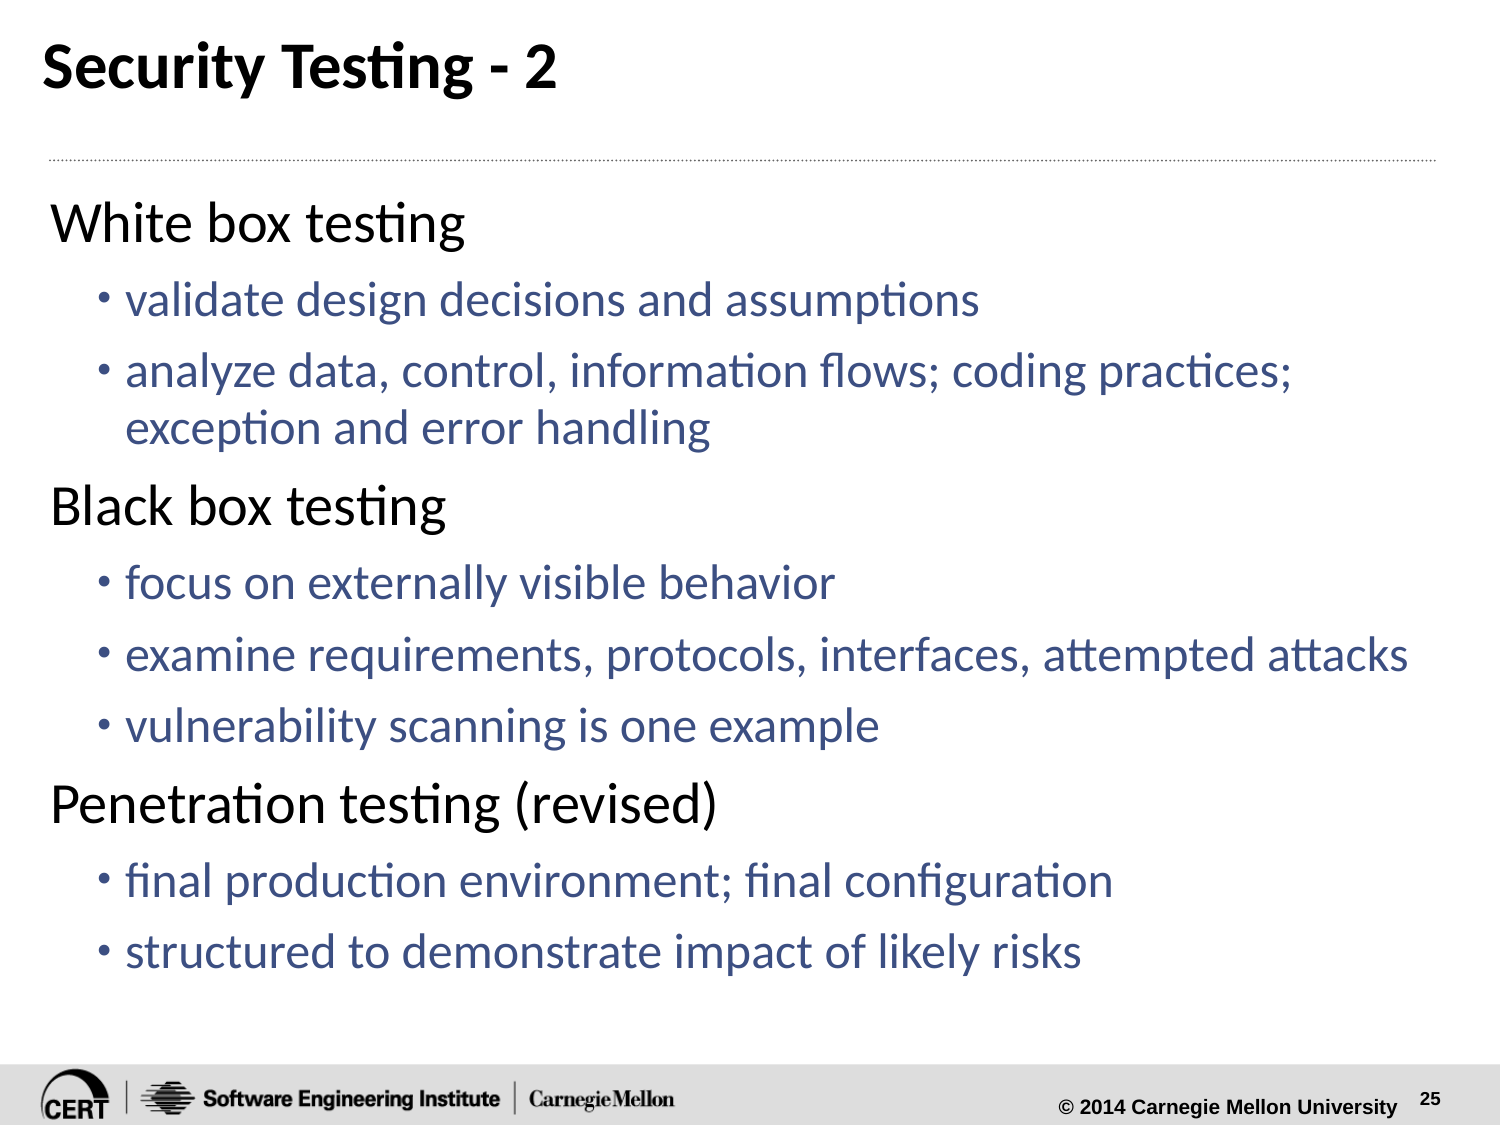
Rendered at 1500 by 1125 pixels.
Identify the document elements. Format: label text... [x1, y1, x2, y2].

title Security Testing - 2 [42, 37, 1434, 155]
picture [24, 1065, 688, 1125]
list White box testing validate design decisions and assumptions analyze data, control, information flows; coding practices; exception and error handling Black box testing focus on externally visible behavior examine requirements, protocols, interfaces, attempted attacks vulnerability scanning is one example Penetration testing (revised) final production environment; final configuration structured to demonstrate impact of likely risks [49, 187, 1438, 1001]
